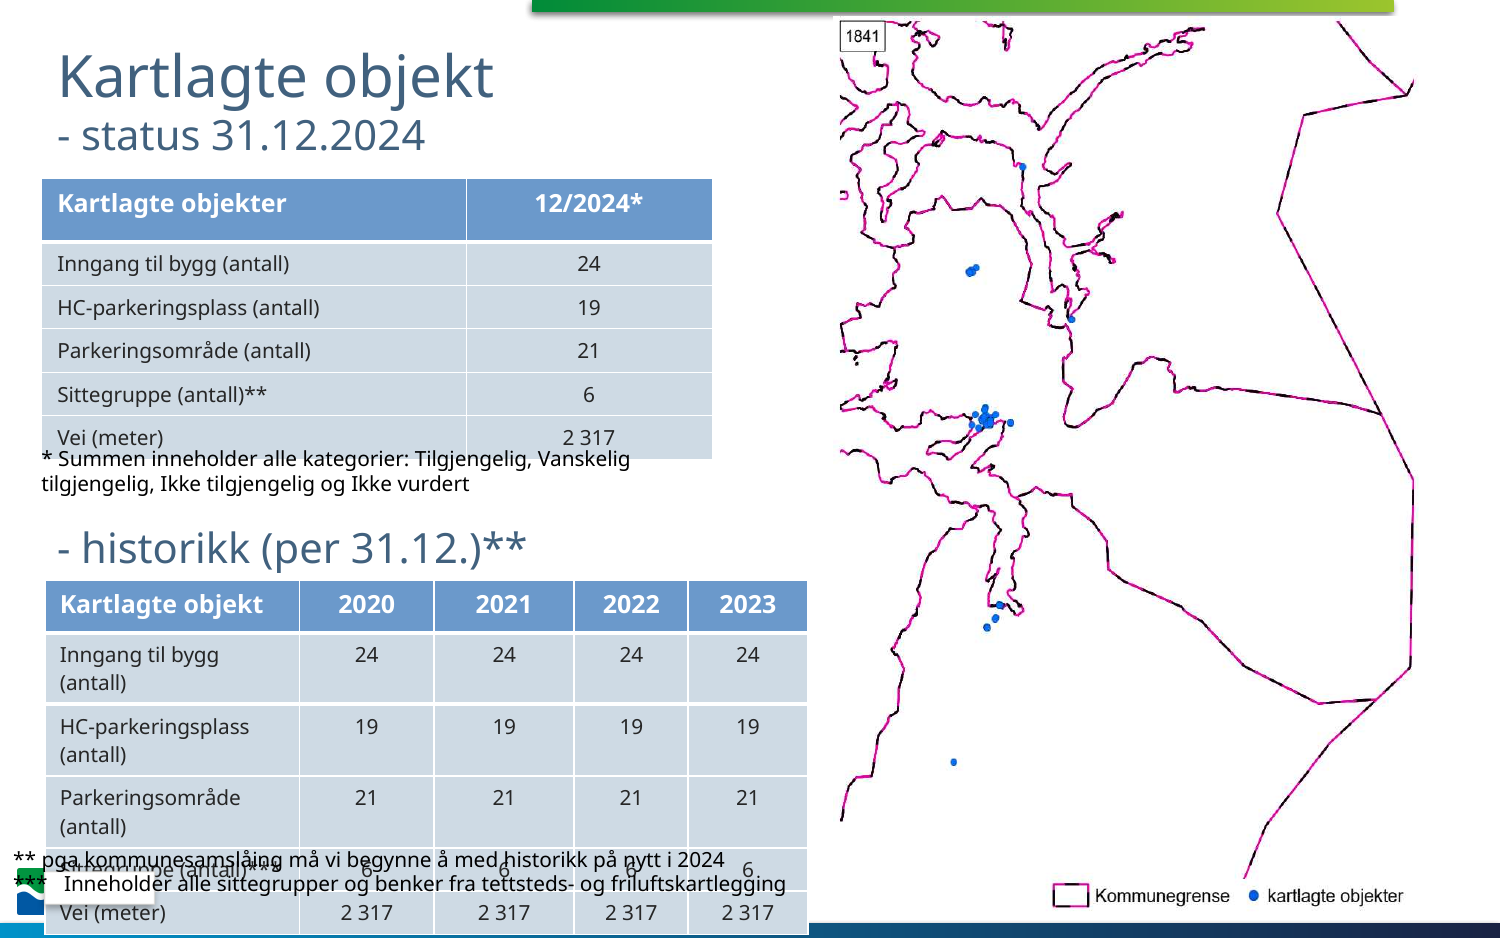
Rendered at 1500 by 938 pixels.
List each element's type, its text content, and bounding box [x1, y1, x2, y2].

table_cell 19 [689, 706, 807, 775]
table_cell 24 [300, 635, 433, 702]
table_cell 21 [575, 777, 687, 838]
table_cell 6 [467, 373, 712, 415]
table_cell Sittegruppe (antall)** [42, 373, 466, 415]
table_header Kartlagte objekt [46, 581, 299, 631]
picture [833, 16, 1419, 913]
table_cell 6 [802, 849, 807, 890]
table_cell 2 317 [689, 892, 807, 934]
table_cell HC-parkeringsplass (antall) [46, 706, 299, 775]
table_cell Inngang til bygg (antall) [46, 635, 299, 702]
table_header 2021 [435, 581, 573, 631]
table_cell Parkeringsområde (antall) [42, 329, 466, 372]
table_cell 21 [300, 777, 433, 838]
table_cell HC-parkeringsplass (antall) [42, 286, 466, 328]
text_box ** pga kommunesamslåing må vi begynne å med historikk på nytt i 2024 *** Inneholder alle sittegrupper og benker fra tettsteds- og friluftskartlegging [0, 838, 802, 904]
table_header Kartlagte objekter [42, 179, 466, 240]
table_cell 24 [689, 635, 807, 702]
table_cell Parkeringsområde (antall) [46, 777, 299, 838]
table_header 2020 [300, 581, 433, 631]
table_cell 19 [467, 286, 712, 328]
table_cell 2 317 [300, 904, 433, 934]
table_cell 2 317 [435, 904, 573, 934]
table_header 2022 [575, 581, 687, 631]
table_header 2023 [689, 581, 807, 631]
table_cell 2 317 [467, 416, 712, 459]
table_cell Vei (meter) [42, 416, 466, 438]
text_box - historikk (per 31.12.)** [42, 496, 828, 580]
table_cell 19 [300, 706, 433, 775]
table_cell 24 [467, 244, 712, 285]
text_box Kartlagte objekt - status 31.12.2024 [42, 24, 828, 167]
text_box * Summen inneholder alle kategorier: Tilgjengelig, Vanskelig tilgjengelig, Ikke tilgjengelig og Ikke vurdert [26, 438, 711, 504]
table_cell 19 [575, 706, 687, 775]
table_cell 21 [689, 777, 807, 847]
table_cell Inngang til bygg (antall) [42, 244, 466, 285]
table_header 12/2024* [467, 179, 712, 240]
table_cell 24 [435, 635, 573, 702]
table_cell 24 [575, 635, 687, 702]
table_cell 21 [467, 329, 712, 372]
table_cell 2 317 [575, 904, 687, 934]
table_cell 19 [435, 706, 573, 775]
table_cell Vei (meter) [46, 904, 299, 934]
table_cell 21 [435, 777, 573, 838]
